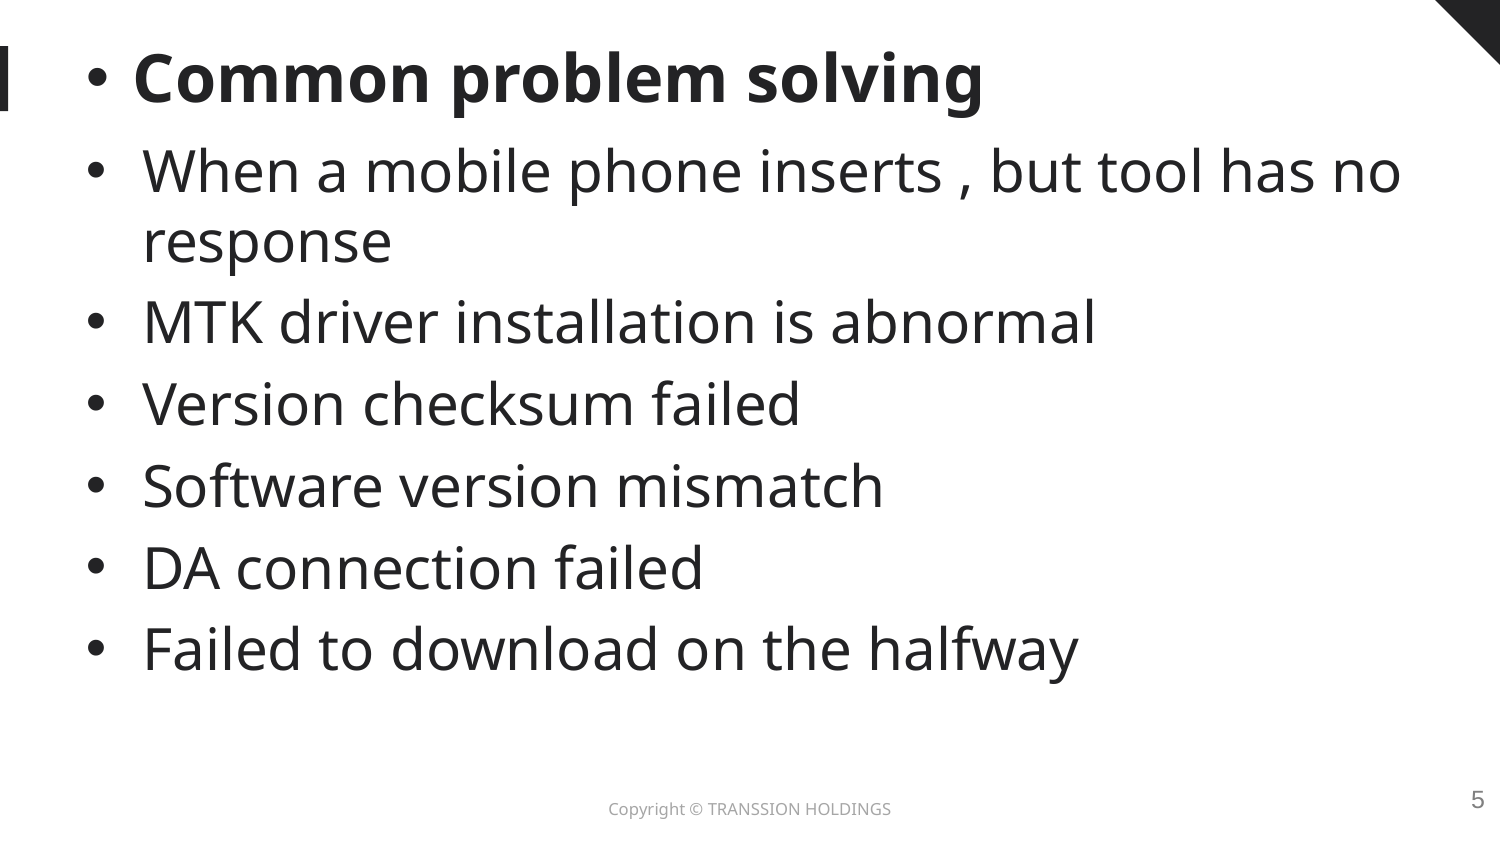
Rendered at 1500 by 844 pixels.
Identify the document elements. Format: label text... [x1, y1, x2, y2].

slide_number 4 [1149, 776, 1500, 822]
list When a mobile phone inserts , but tool has no response MTK driver installation is abnormal Version checksum failed Software version mismatch DA connection failed Failed to download on the halfway [70, 126, 1429, 775]
title Common problem solving [70, 27, 1429, 124]
